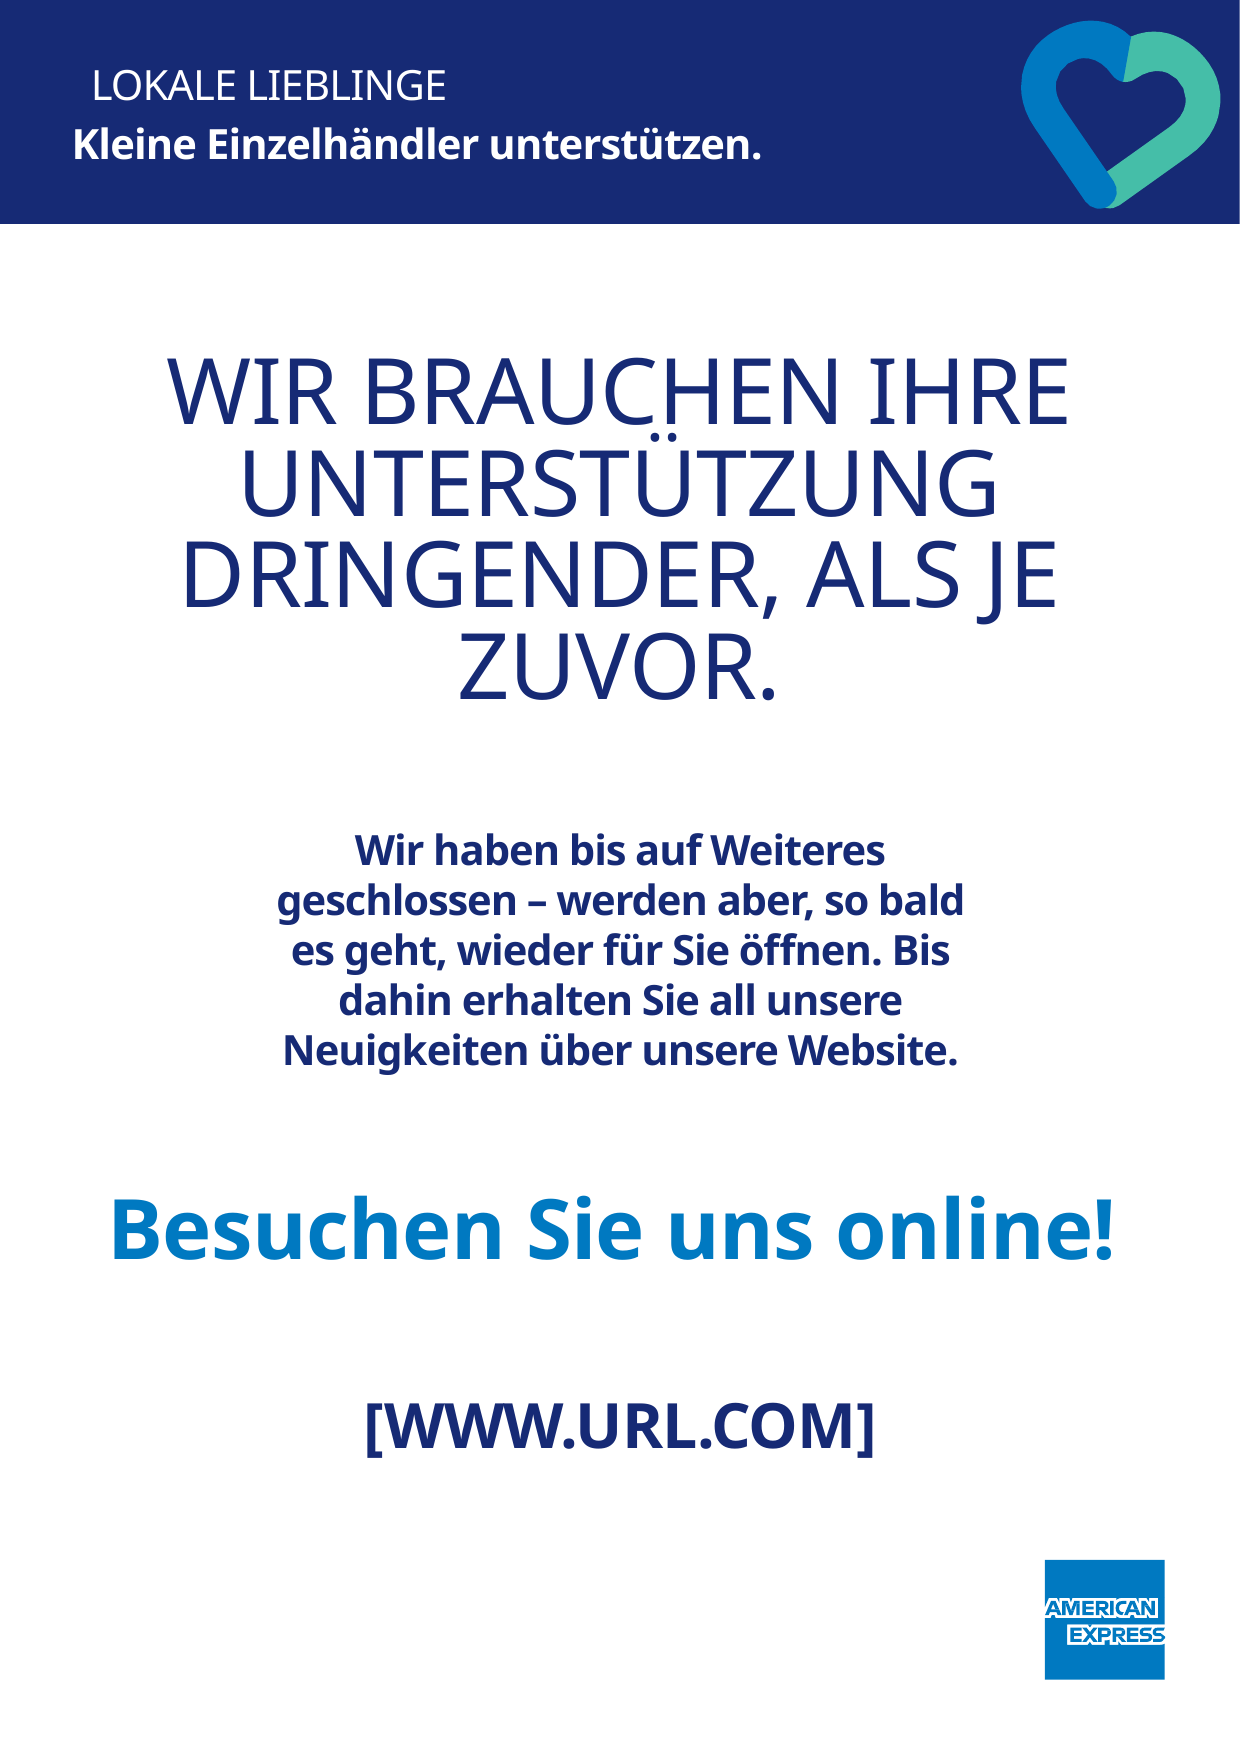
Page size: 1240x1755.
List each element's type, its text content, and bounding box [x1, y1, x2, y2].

text_box [WWW.URL.COM] [228, 1384, 1011, 1461]
text_box LOKALE LIEBLINGE [76, 51, 463, 115]
text_box WIR BRAUCHEN IHRE UNTERSTÜTZUNG DRINGENDER, ALS JE ZUVOR. [70, 324, 1169, 718]
text_box Kleine Einzelhändler unterstützen. [69, 115, 992, 168]
text_box Wir haben bis auf Weiteres geschlossen – werden aber, so bald es geht, wieder für Sie öffnen. Bis dahin erhalten Sie all unsere Neuigkeiten über unsere Website. [157, 821, 1083, 1074]
text_box Besuchen Sie uns online! [0, 1176, 1203, 1277]
